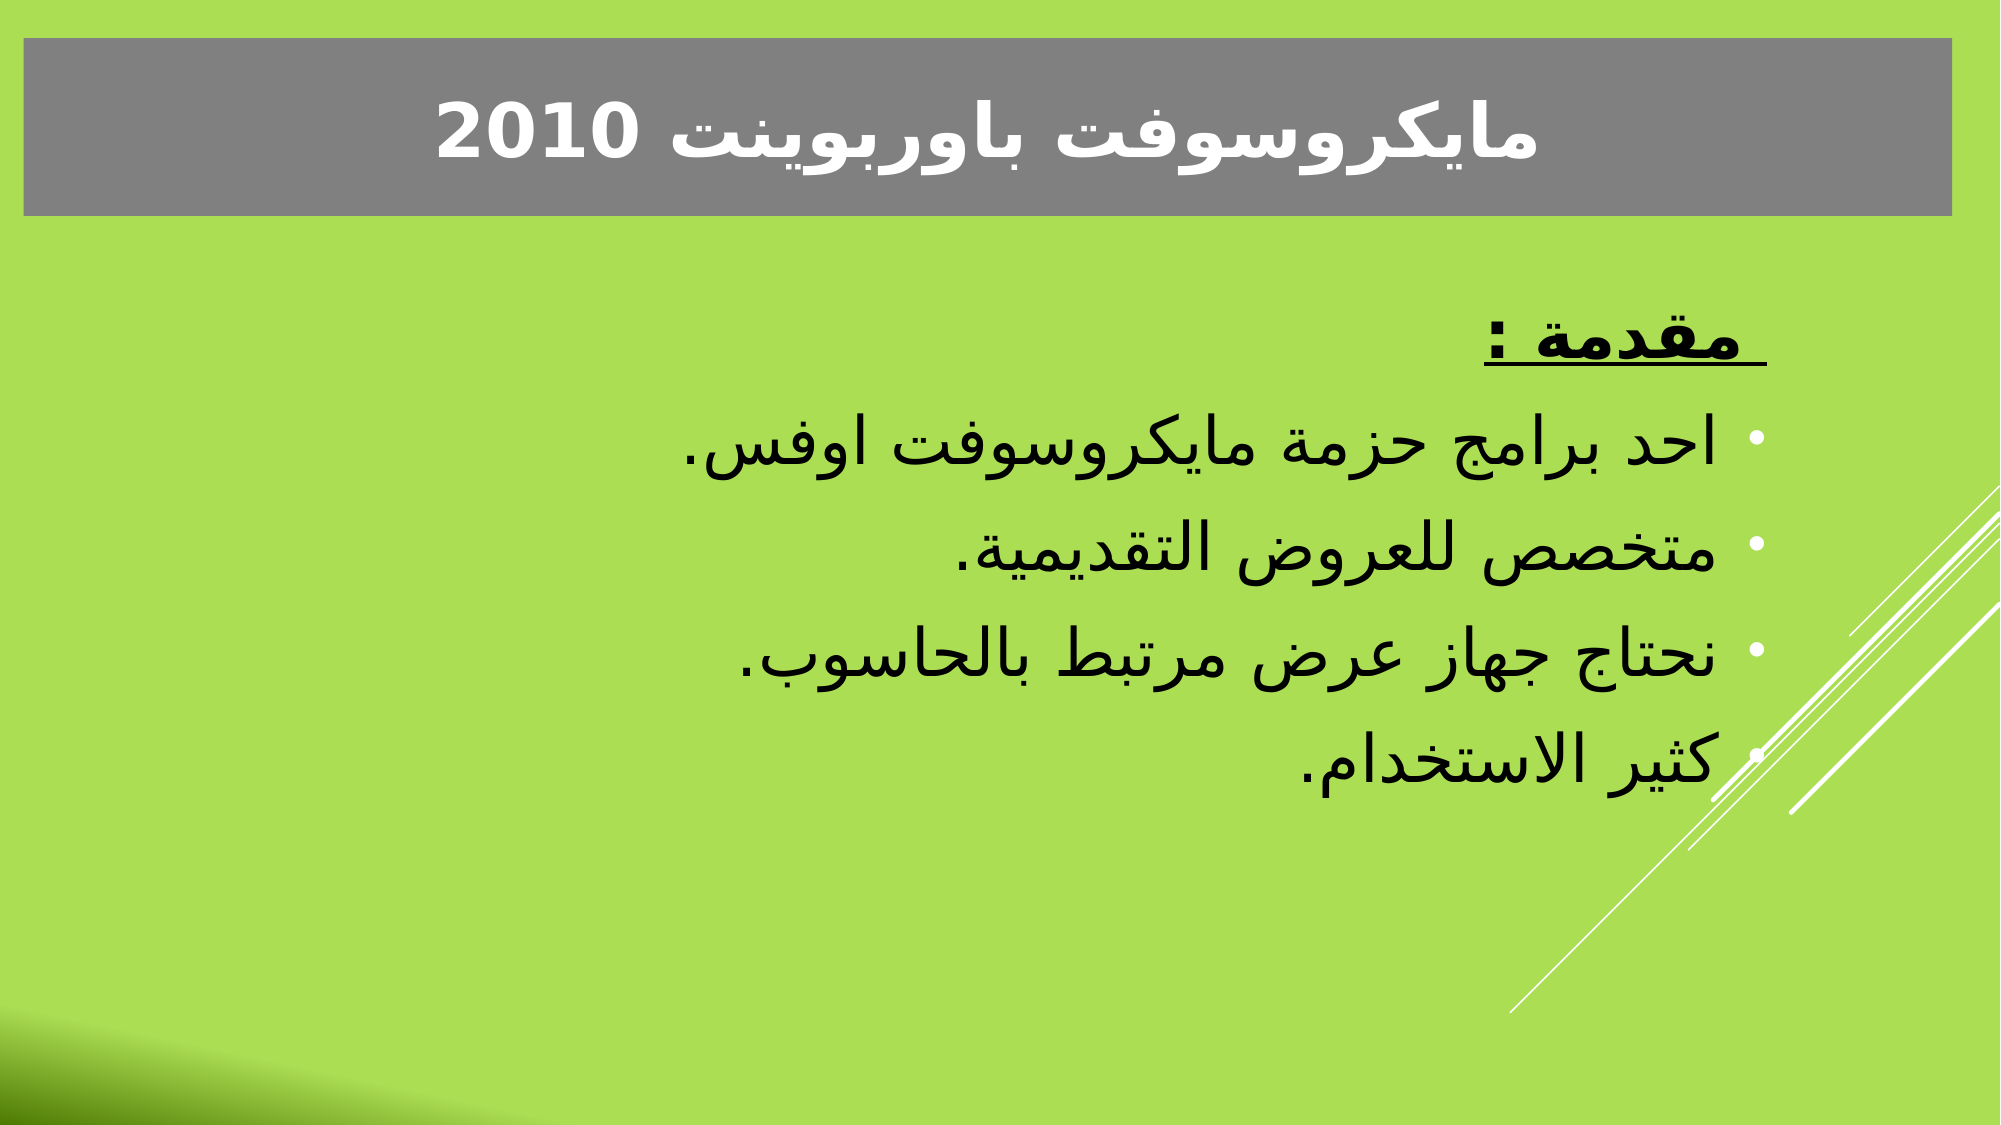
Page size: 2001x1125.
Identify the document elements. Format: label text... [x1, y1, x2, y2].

text_box مايكروسوفت باوربوينت 2010 [23, 38, 1953, 216]
list مقدمة : احد برامج حزمة مايكروسوفت اوفس. متخصص للعروض التقديمية. نحتاج جهاز عرض مرتبط بالحاسوب. كثير الاستخدام. [355, 161, 1782, 926]
